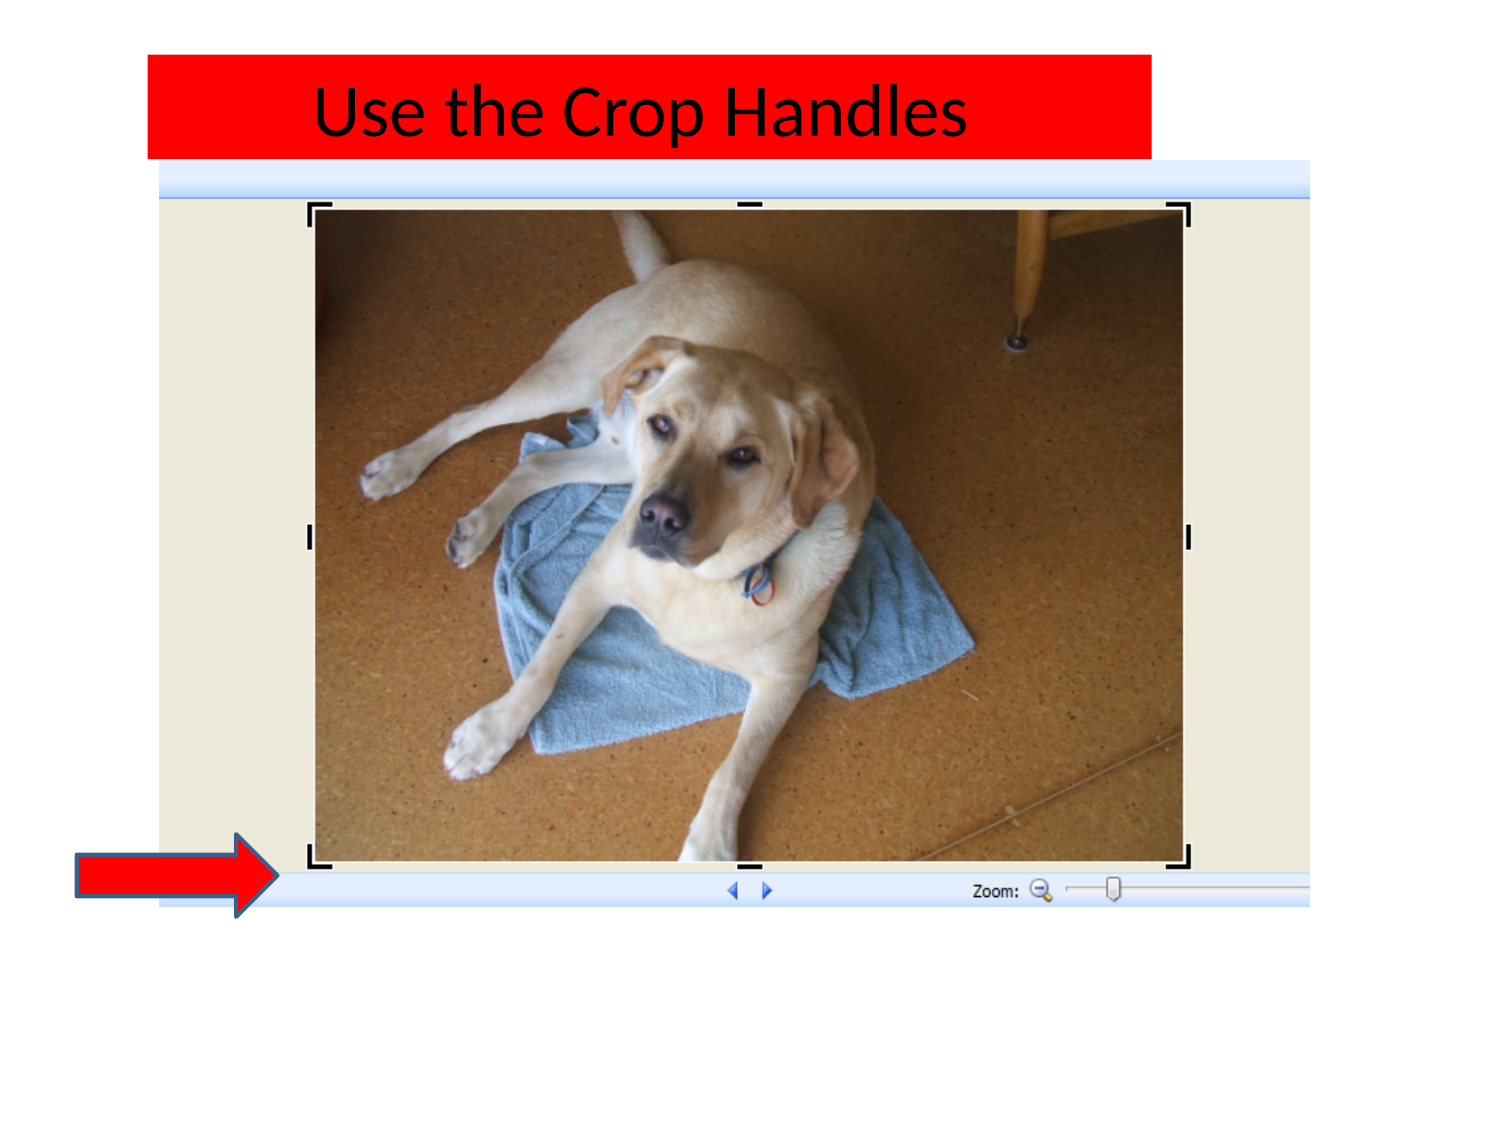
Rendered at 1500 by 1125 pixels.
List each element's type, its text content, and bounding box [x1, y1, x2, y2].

text_box Use the Crop Handles [147, 54, 1152, 160]
text_box [74, 852, 154, 899]
picture [159, 160, 1310, 907]
